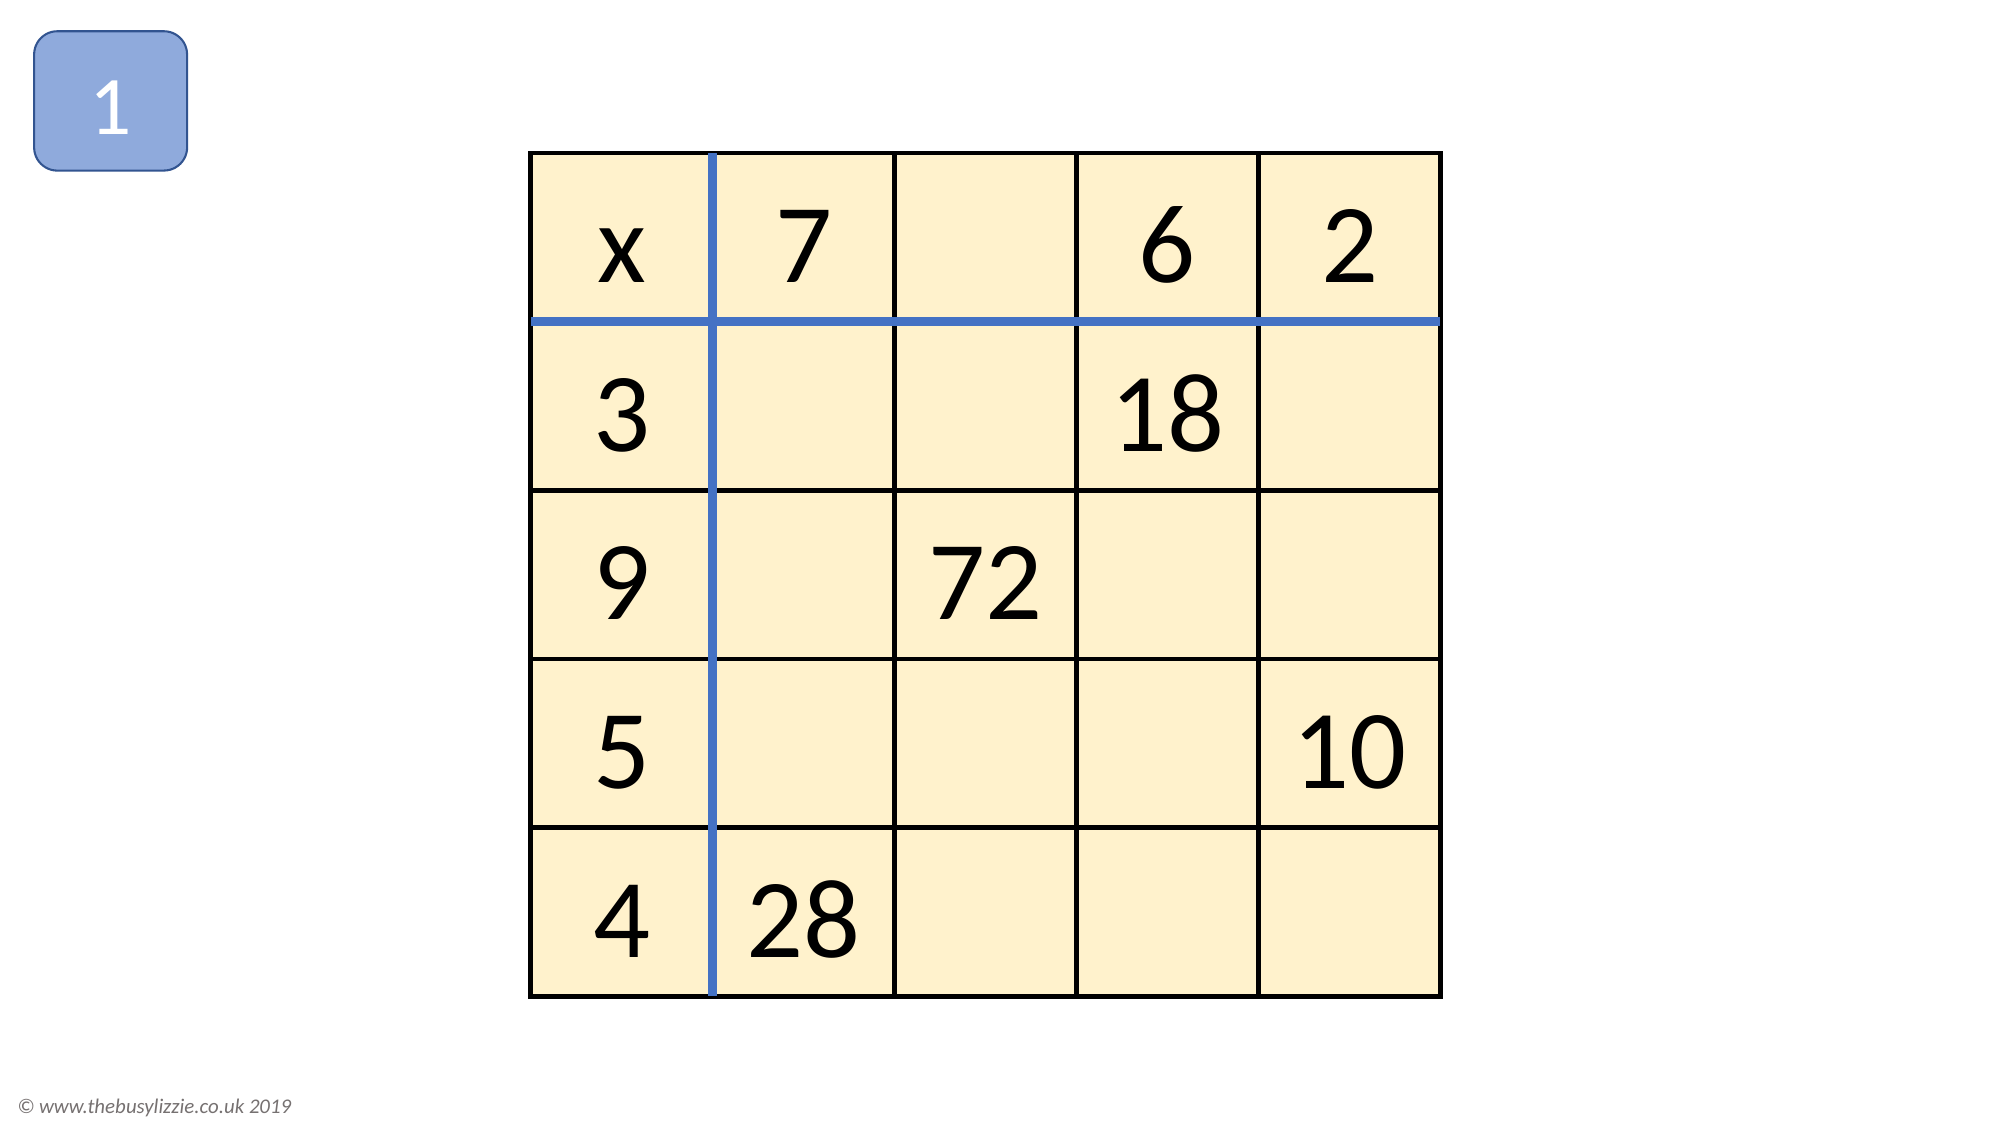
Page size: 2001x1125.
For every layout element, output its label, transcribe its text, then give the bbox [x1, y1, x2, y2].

text_box © www.thebusylizzie.co.uk 2019 [2, 1085, 312, 1125]
text_box 1 [33, 30, 189, 172]
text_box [530, 152, 1441, 997]
